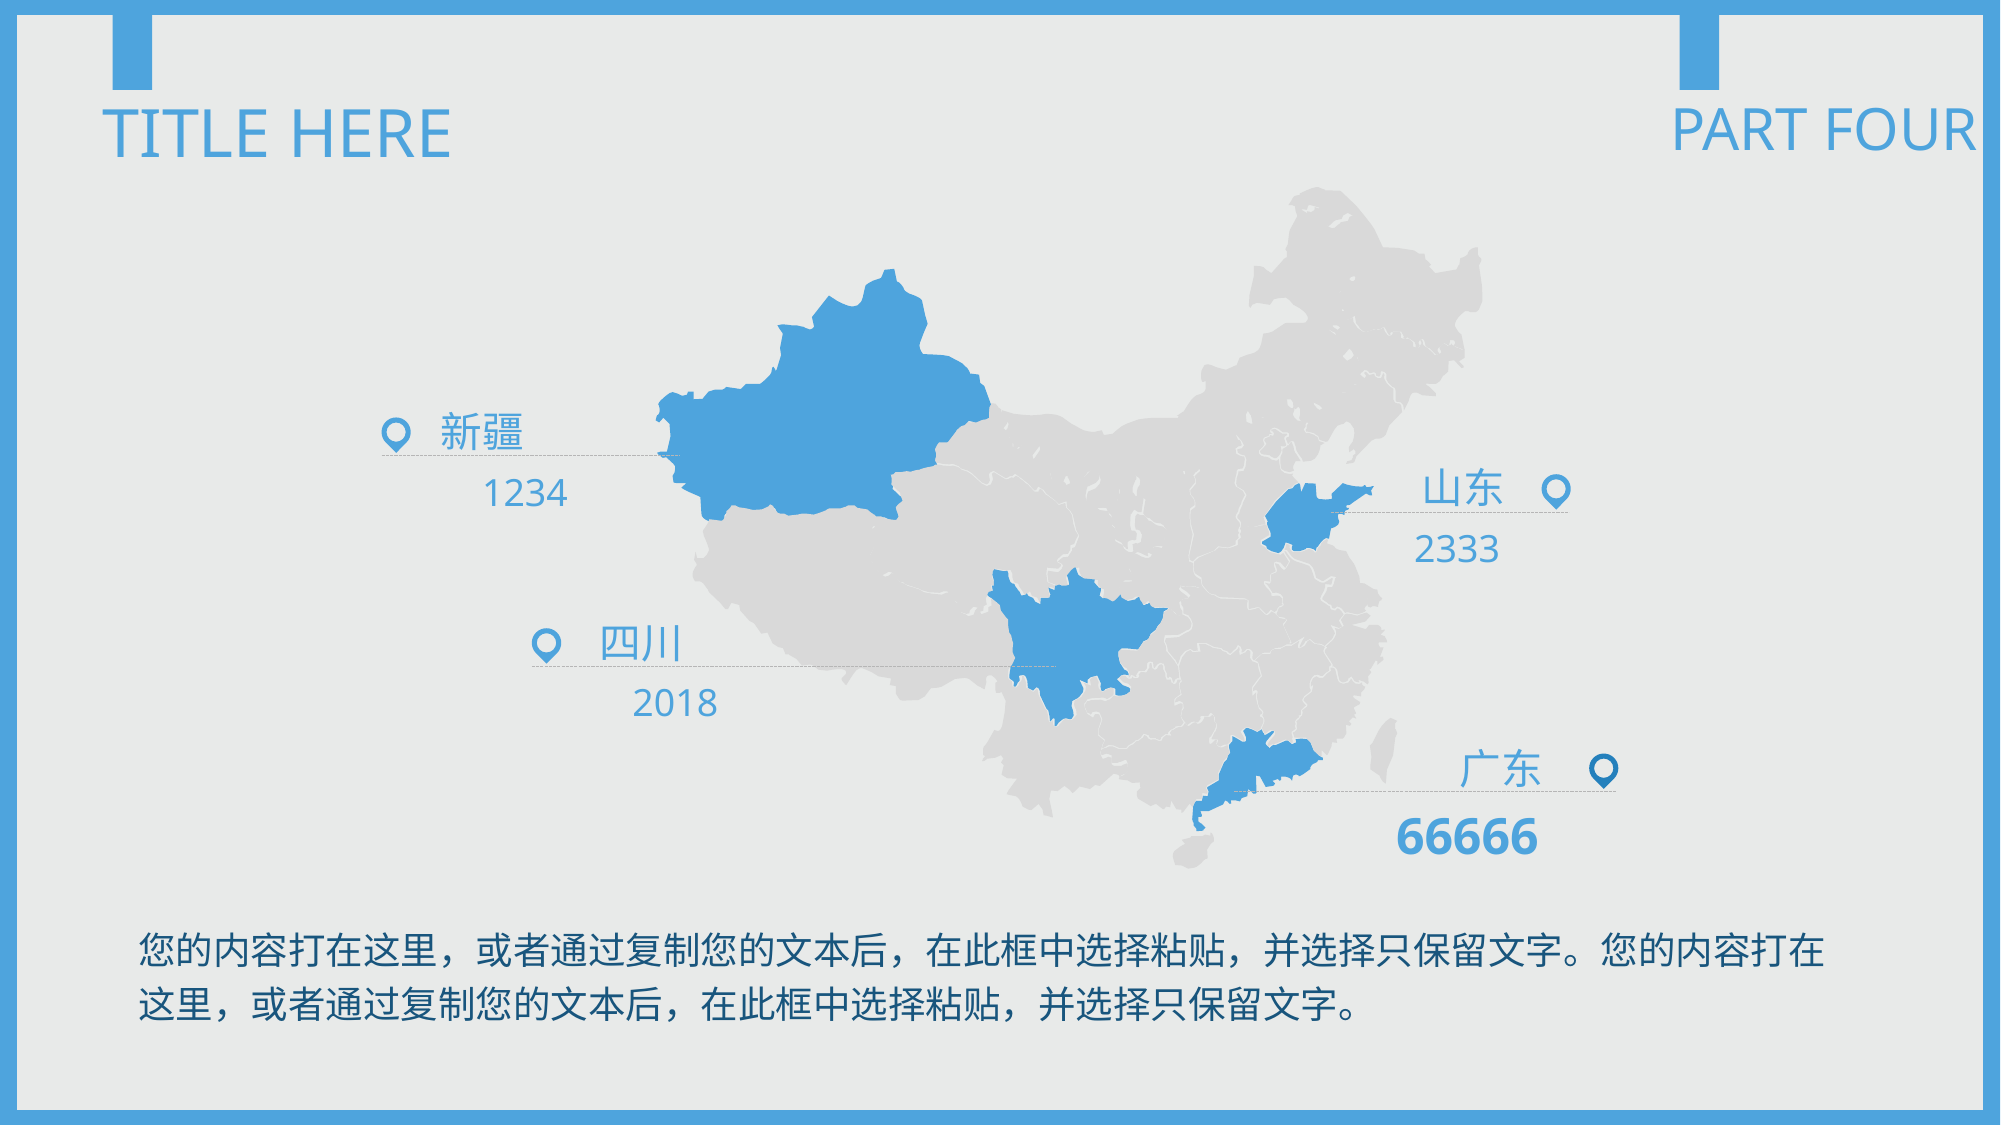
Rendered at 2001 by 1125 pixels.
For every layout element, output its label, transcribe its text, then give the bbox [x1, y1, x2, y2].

list TITLE HERE [87, 92, 1132, 177]
text_box 您的内容打在这里，或者通过复制您的文本后，在此框中选择粘贴，并选择只保留文字。您的内容打在这里，或者通过复制您的文本后，在此框中选择粘贴，并选择只保留文字。 [123, 910, 1877, 1034]
list PART FOUR [1654, 92, 2000, 169]
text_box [381, 187, 1619, 874]
